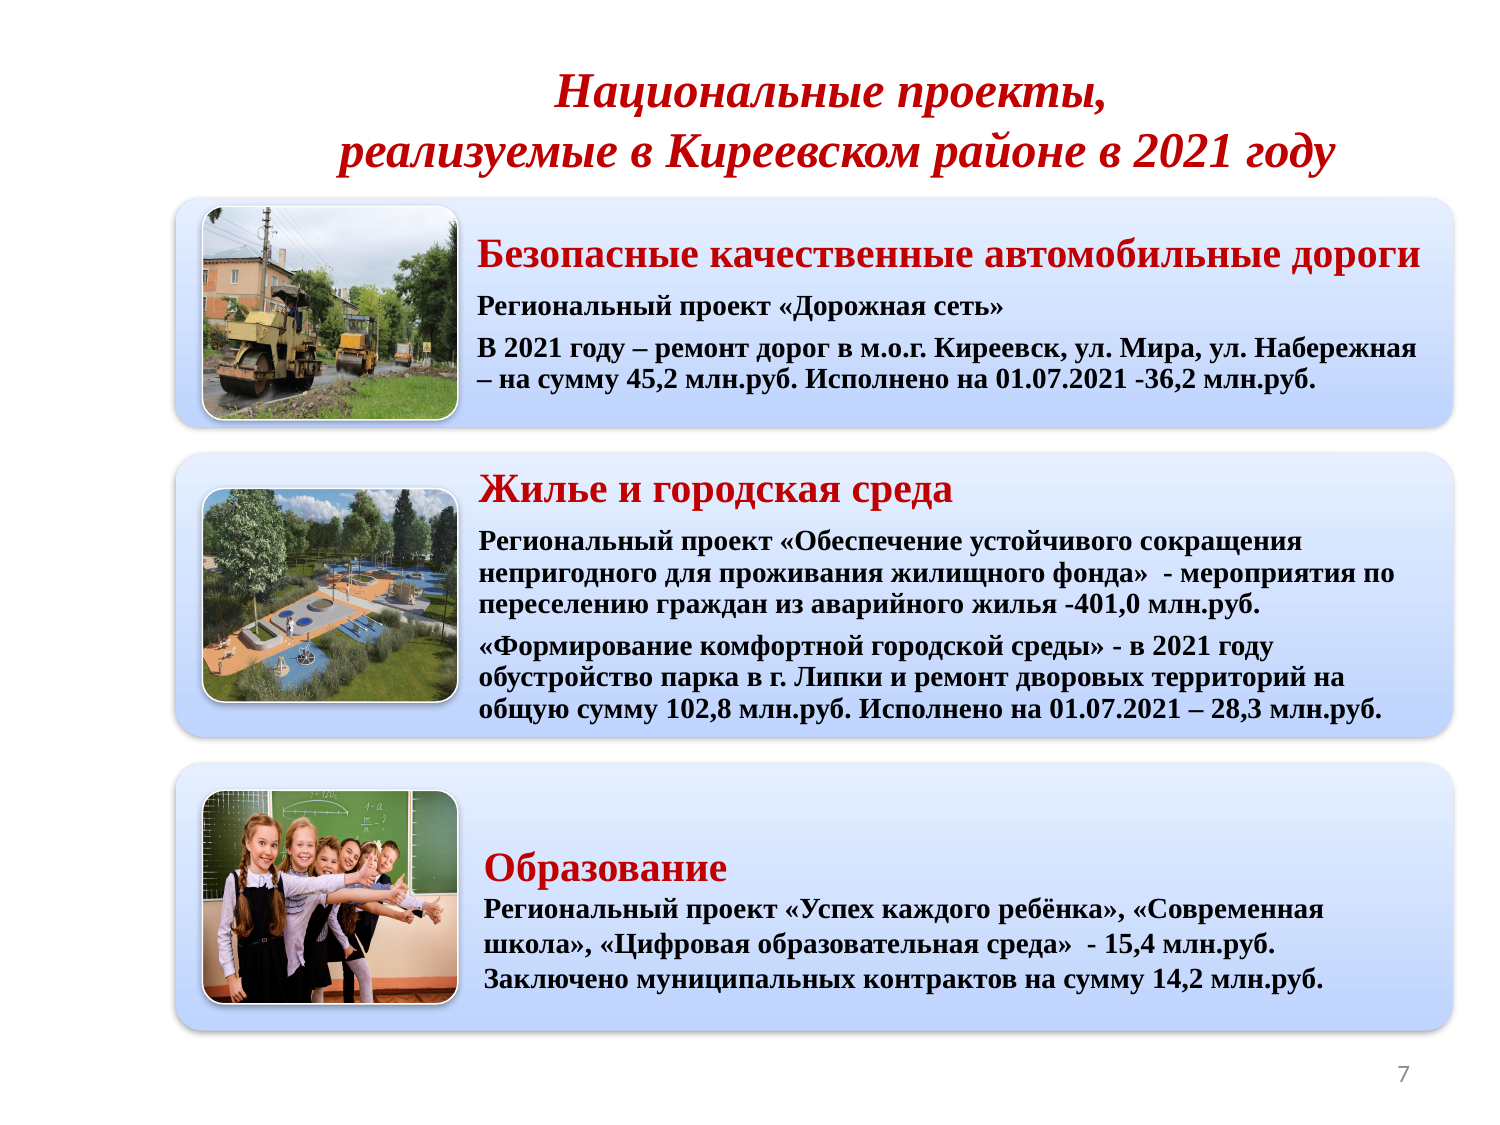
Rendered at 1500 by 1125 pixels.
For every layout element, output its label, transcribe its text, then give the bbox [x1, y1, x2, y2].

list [175, 198, 1454, 1032]
title Национальные проекты, реализуемые в Киреевском районе в 2021 году [222, 46, 1453, 188]
slide_number 7 [1074, 1042, 1425, 1103]
